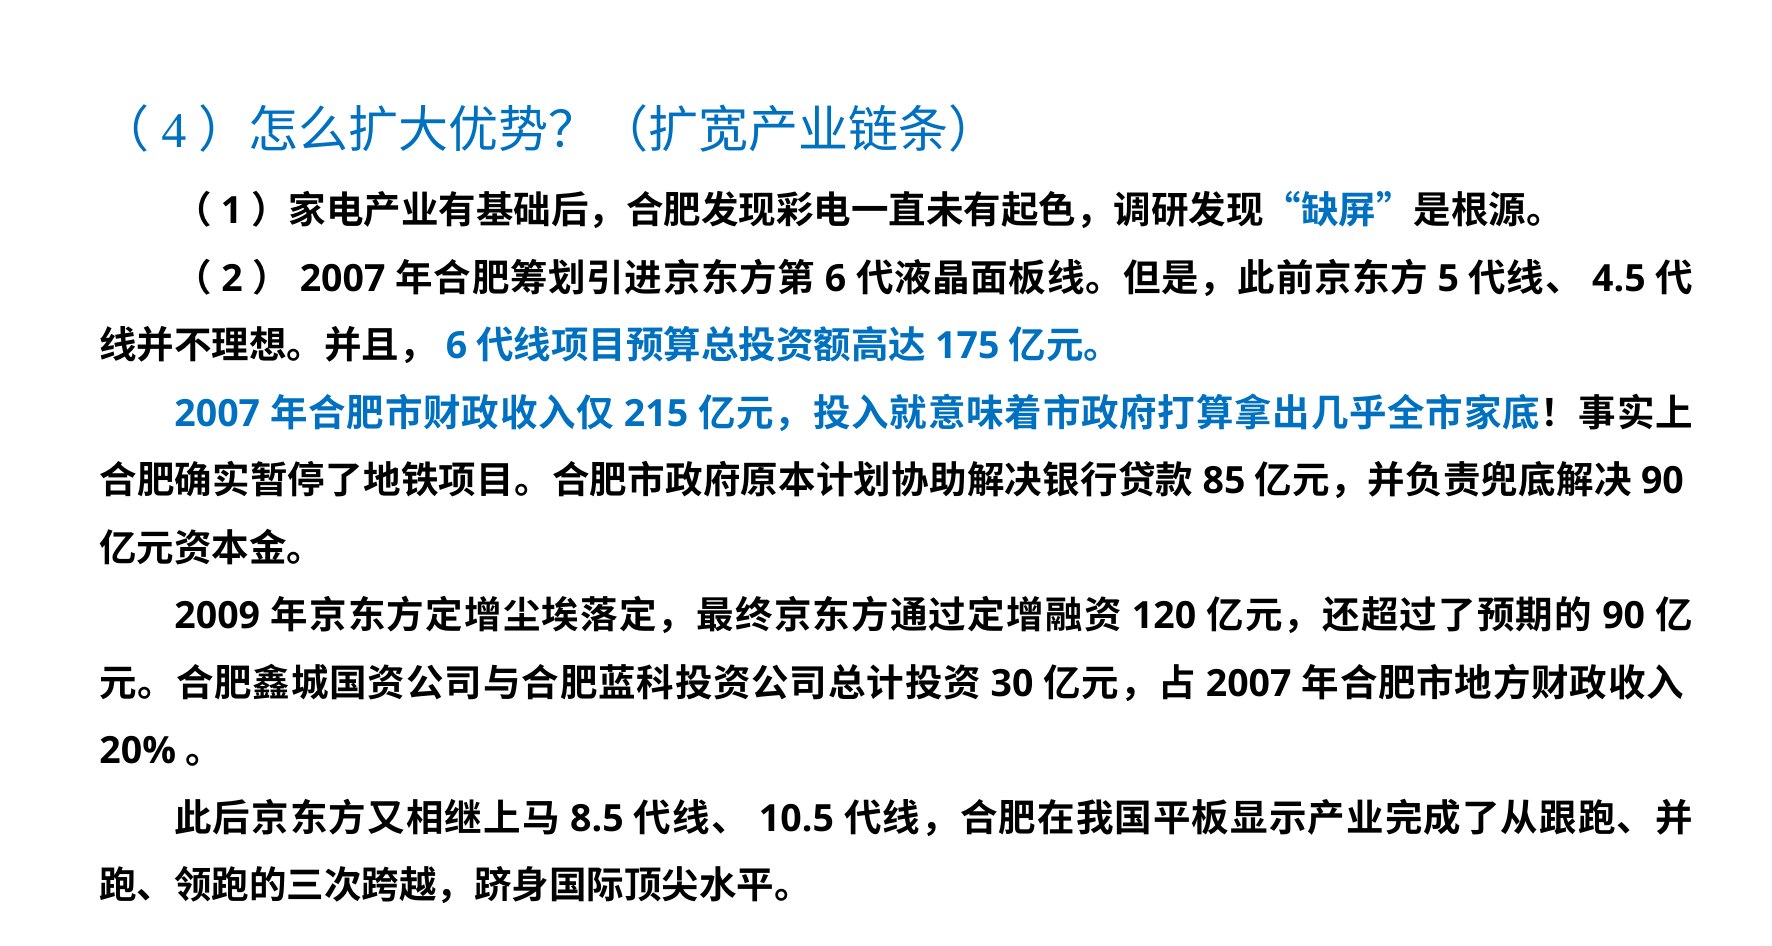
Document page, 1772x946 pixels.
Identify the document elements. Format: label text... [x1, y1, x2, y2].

text_box （4）怎么扩大优势？（扩宽产业链条） （1）家电产业有基础后，合肥发现彩电一直未有起色，调研发现“缺屏”是根源。 （2）2007年合肥筹划引进京东方第6代液晶面板线。但是，此前京东方5代线、4.5代线并不理想。并且，6代线项目预算总投资额高达175亿元。 2007年合肥市财政收入仅215亿元，投入就意味着市政府打算拿出几乎全市家底！事实上合肥确实暂停了地铁项目。合肥市政府原本计划协助解决银行贷款85亿元，并负责兜底解决90亿元资本金。 2009年京东方定增尘埃落定，最终京东方通过定增融资120亿元，还超过了预期的90亿元。合肥鑫城国资公司与合肥蓝科投资公司总计投资30亿元，占2007年合肥市地方财政收入20%。 此后京东方又相继上马8.5代线、10.5代线，合肥在我国平板显示产业完成了从跟跑、并跑、领跑的三次跨越，跻身国际顶尖水平。 [84, 59, 1708, 946]
